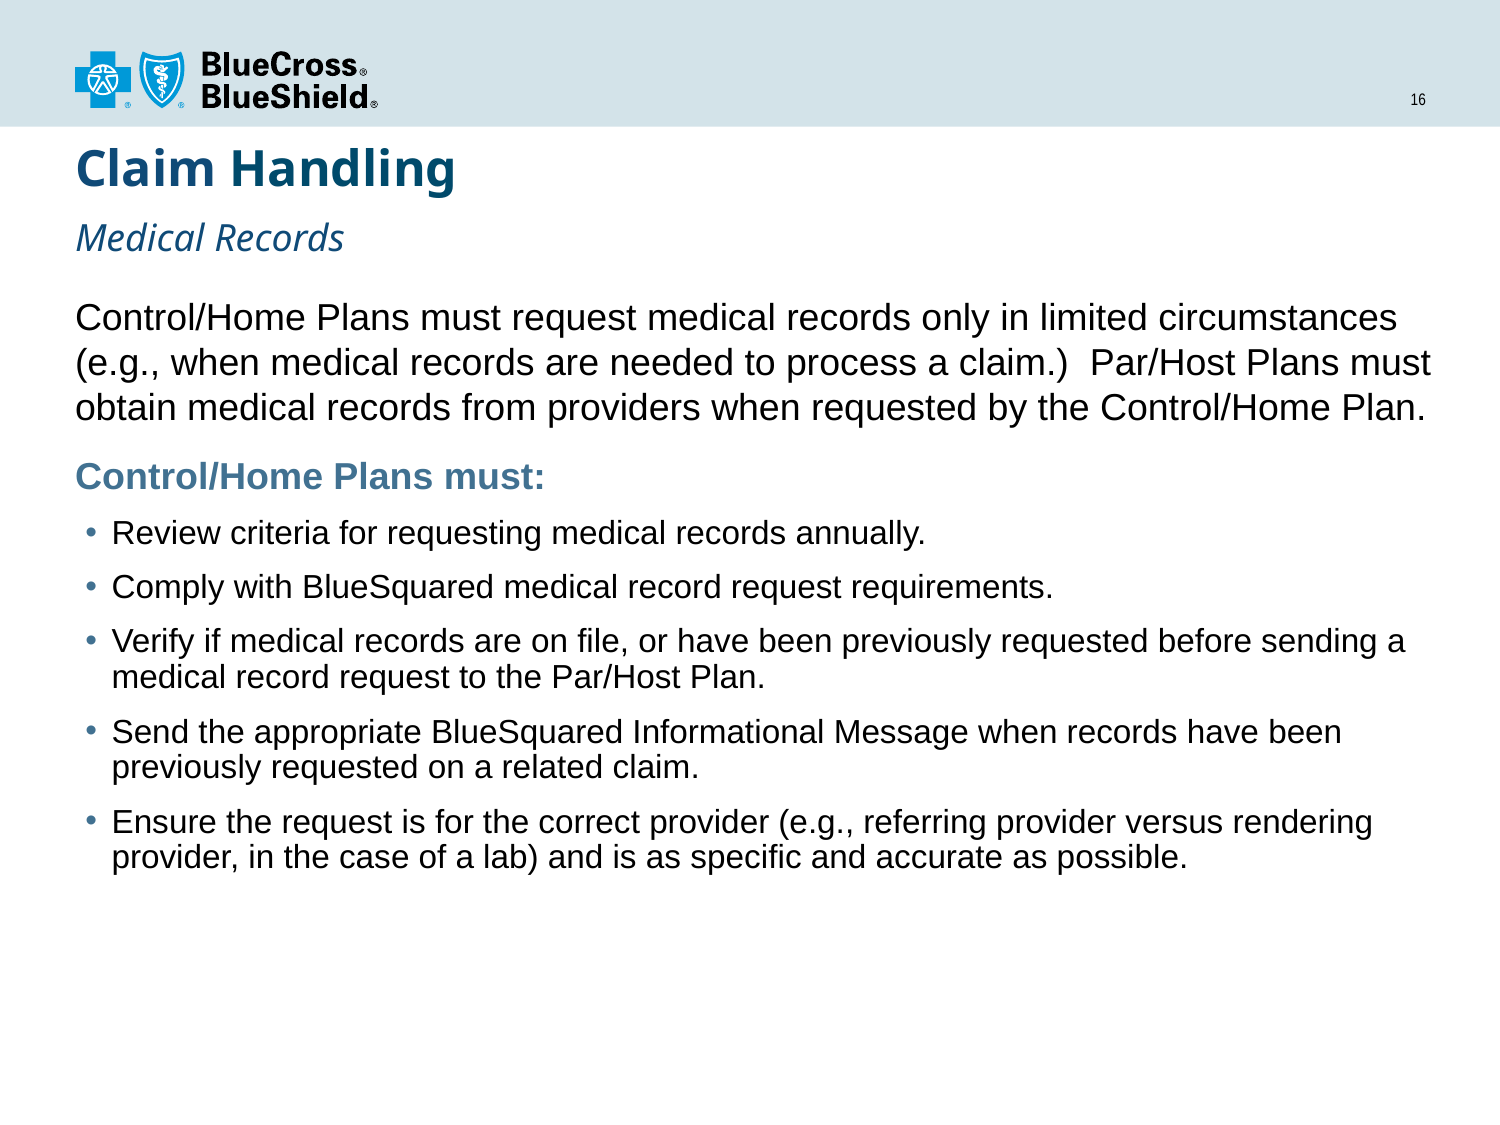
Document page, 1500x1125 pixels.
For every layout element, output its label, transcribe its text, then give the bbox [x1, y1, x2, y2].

picture [124, 101, 131, 109]
list Control/Home Plans must request medical records only in limited circumstances (e.g., when medical records are needed to process a claim.) Par/Host Plans must obtain medical records from providers when requested by the Control/Home Plan. [75, 293, 1500, 505]
title Claim Handling Medical Records [75, 133, 1425, 246]
list Control/Home Plans must: Review criteria for requesting medical records annually. Comply with BlueSquared medical record request requirements. Verify if medical records are on file, or have been previously requested before sending a medical record request to the Par/Host Plan. Send the appropriate BlueSquared Informational Message when records have been previously requested on a related claim. Ensure the request is for the correct provider (e.g., referring provider versus rendering provider, in the case of a lab) and is as specific and accurate as possible. [55, 457, 1423, 1033]
picture [178, 101, 185, 109]
